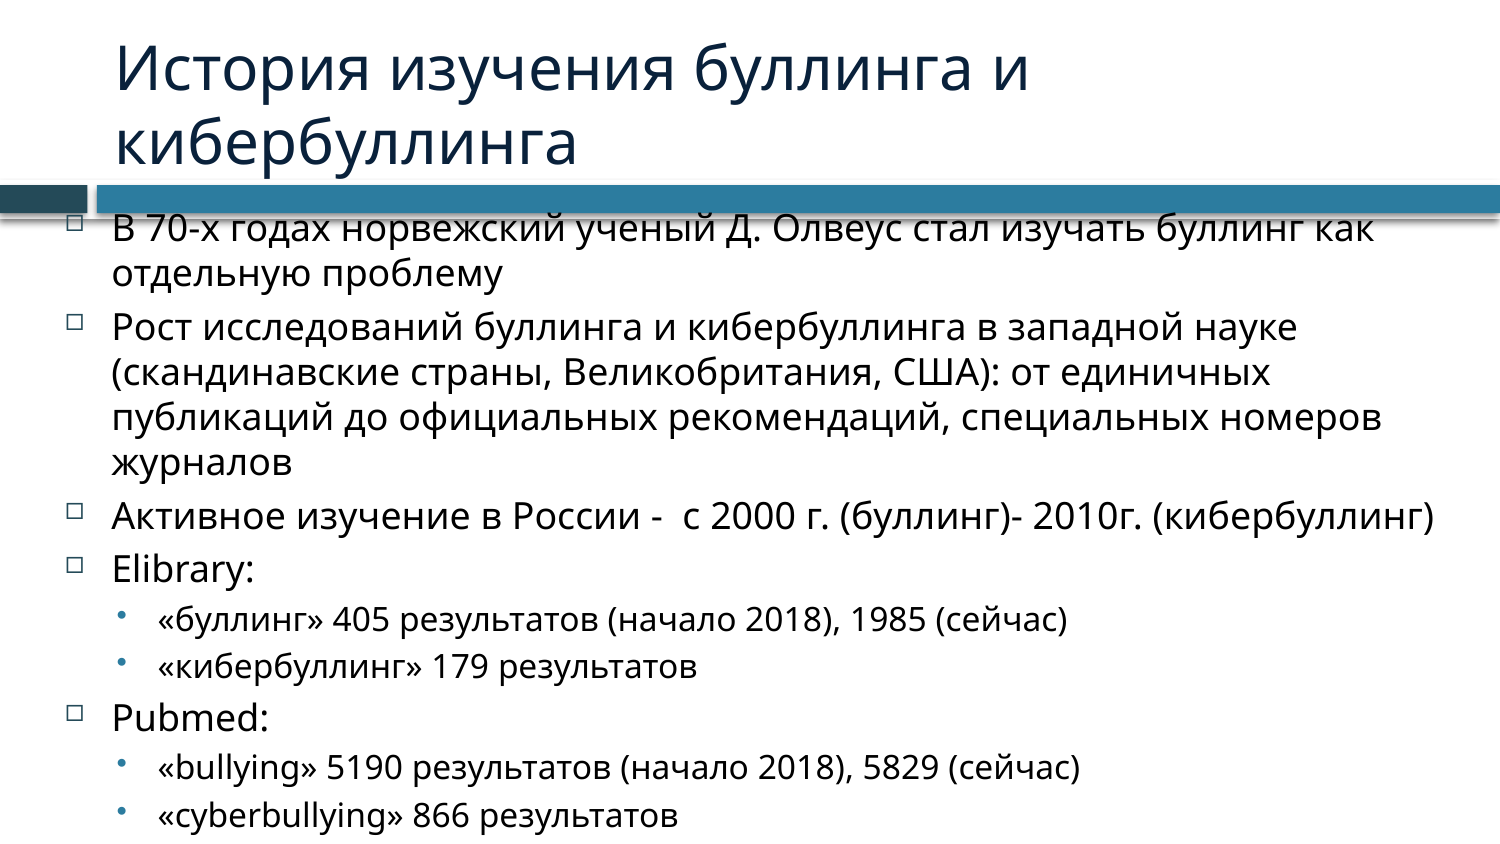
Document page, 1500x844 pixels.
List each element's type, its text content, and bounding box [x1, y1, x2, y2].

list В 70-х годах норвежский ученый Д. Олвеус стал изучать буллинг как отдельную проблему Рост исследований буллинга и кибербуллинга в западной науке (скандинавские страны, Великобритания, США): от единичных публикаций до официальных рекомендаций, специальных номеров журналов Активное изучение в России - с 2000 г. (буллинг)- 2010г. (кибербуллинг) Elibrary: «буллинг» 405 результатов (начало 2018), 1985 (сейчас) «кибербуллинг» 179 результатов Pubmed: «bullying» 5190 результатов (начало 2018), 5829 (сейчас) «cyberbullying» 866 результатов [50, 196, 1500, 844]
title История изучения буллинга и кибербуллинга [99, 19, 1438, 185]
